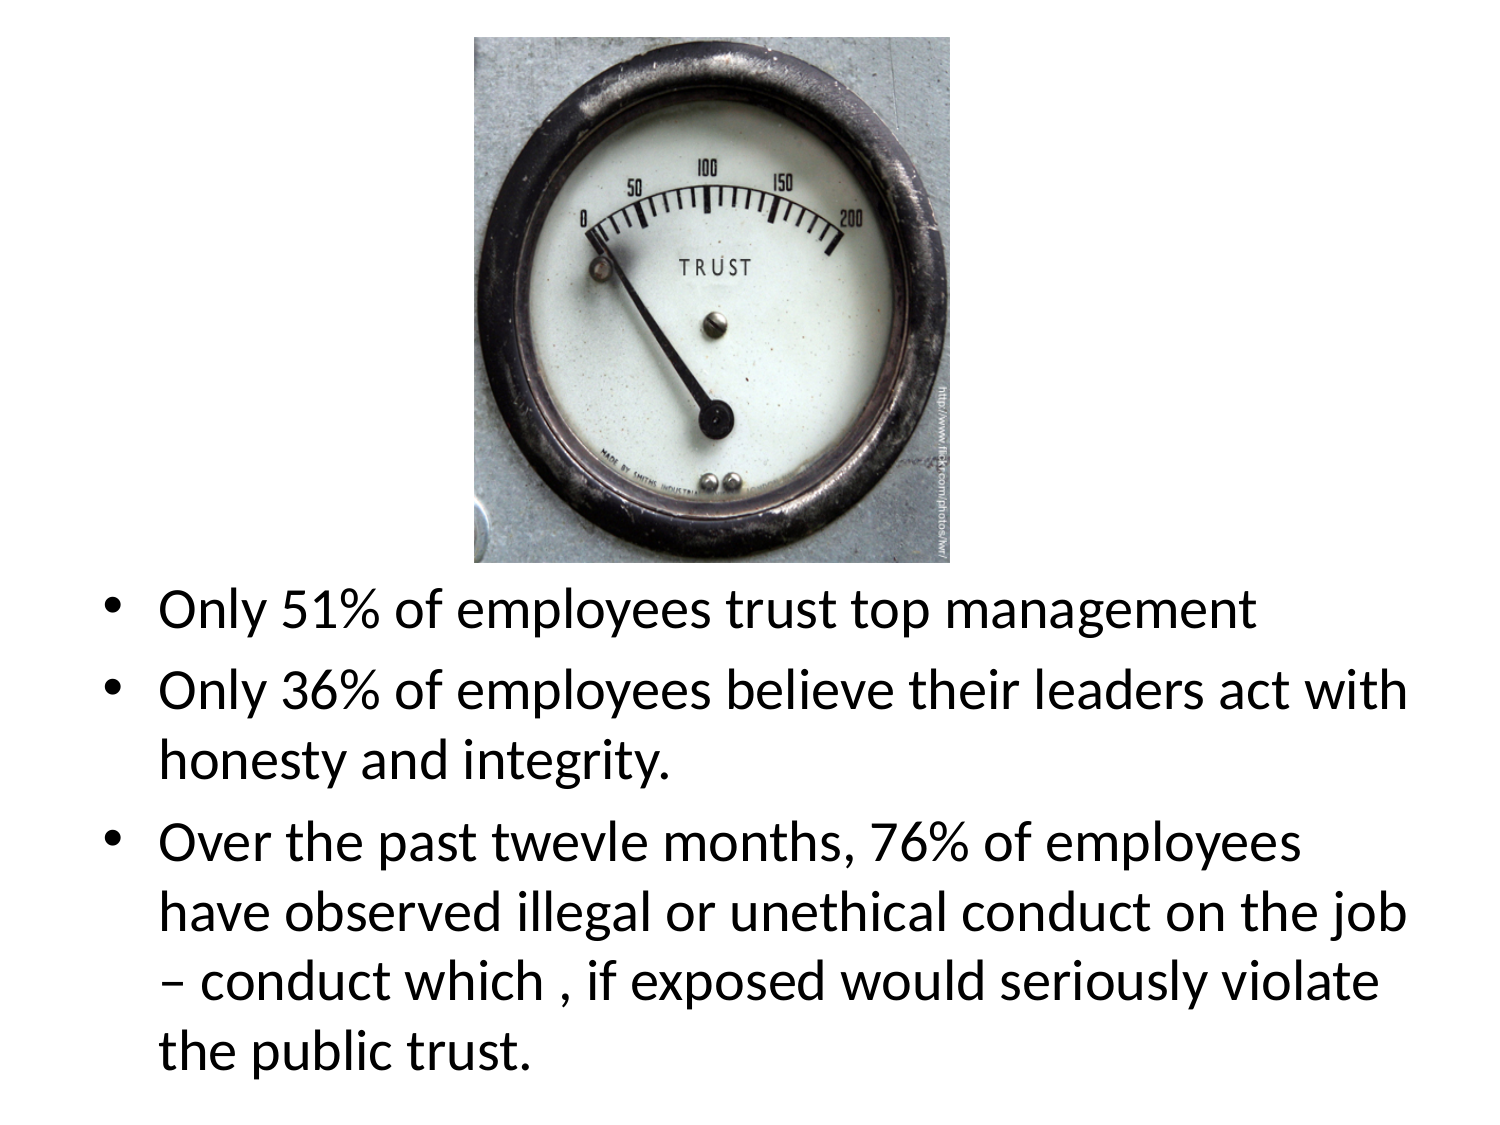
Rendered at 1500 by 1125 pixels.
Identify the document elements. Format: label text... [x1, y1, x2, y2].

picture [474, 37, 951, 563]
list Only 51% of employees trust top management Only 36% of employees believe their leaders act with honesty and integrity. Over the past twevle months, 76% of employees have observed illegal or unethical conduct on the job – conduct which , if exposed would seriously violate the public trust. [87, 562, 1438, 1125]
